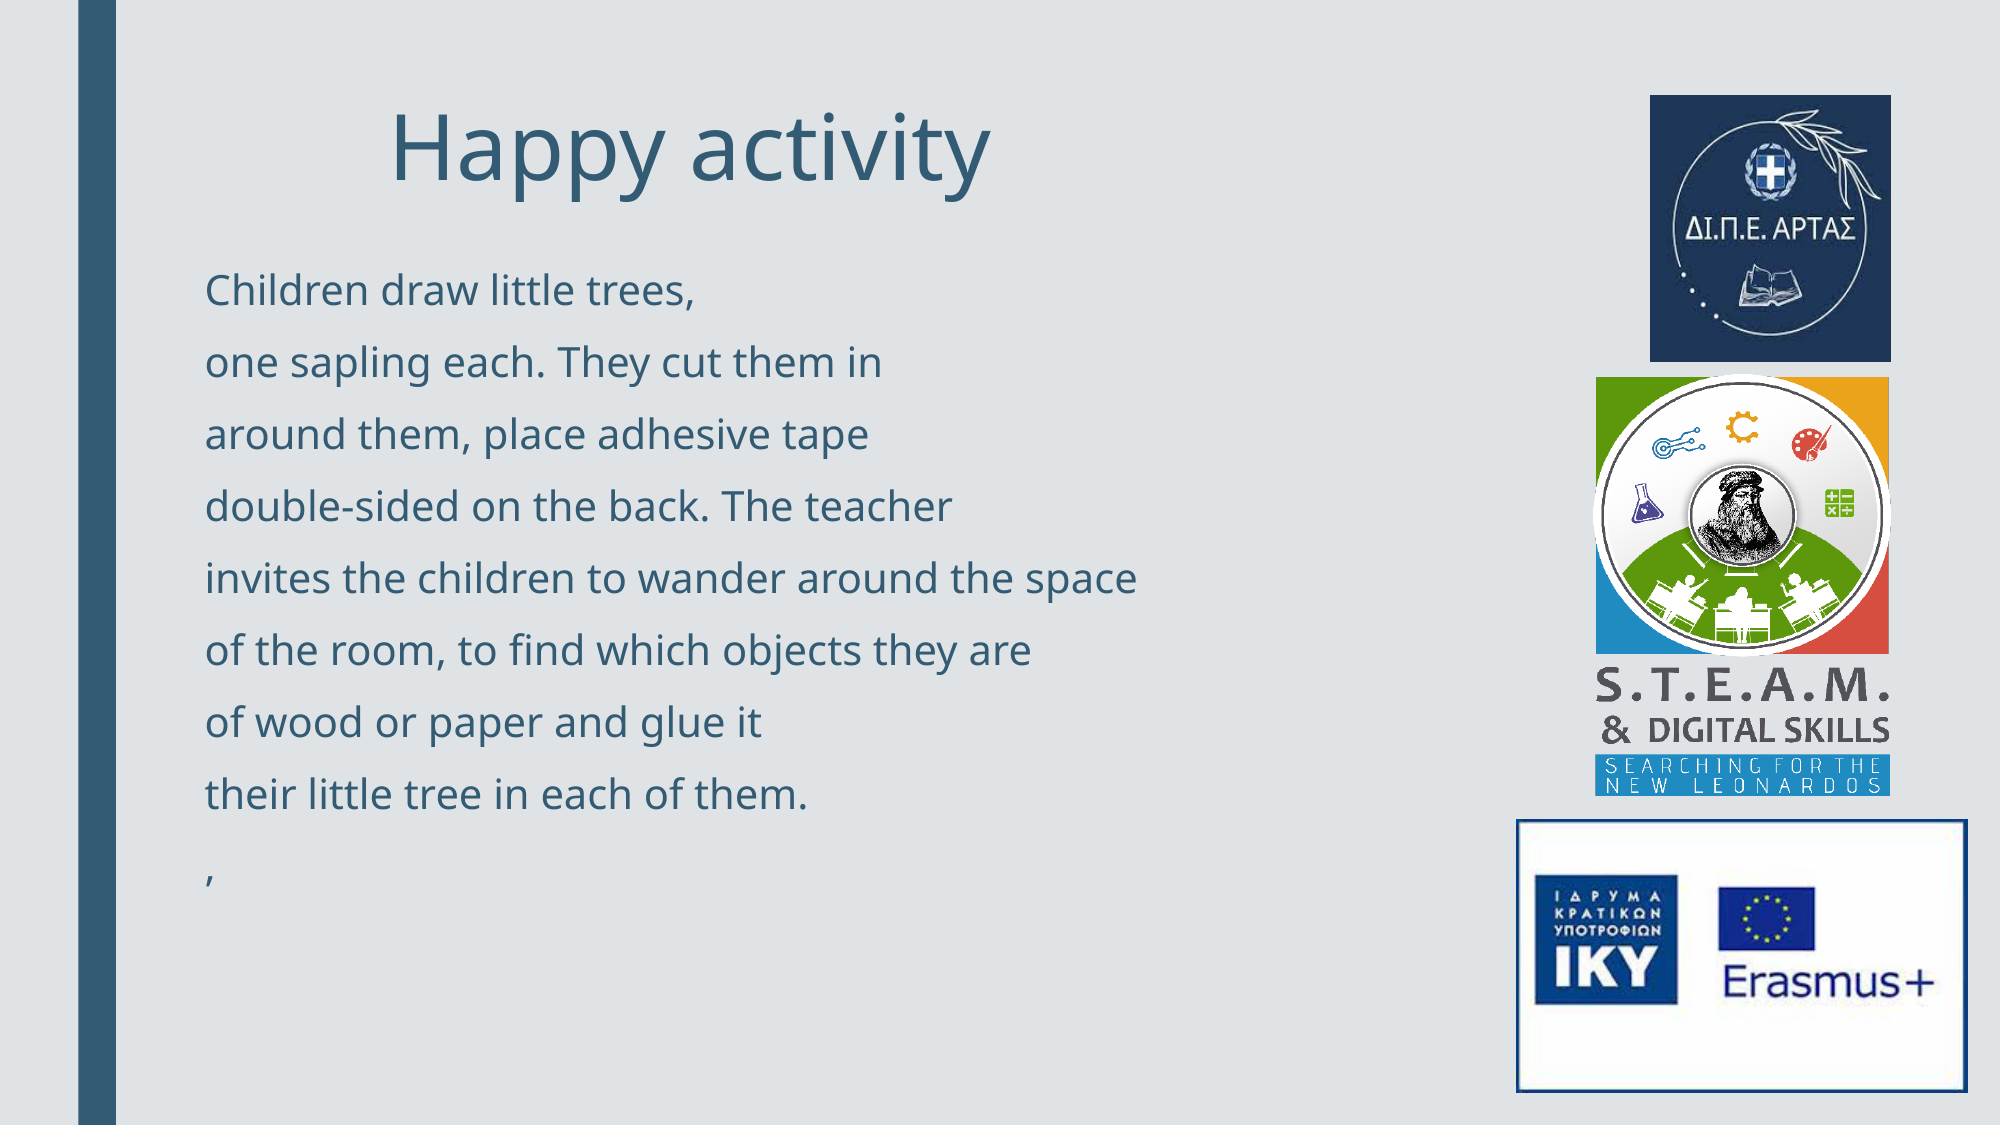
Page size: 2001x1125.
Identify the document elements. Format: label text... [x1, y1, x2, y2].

picture [1650, 94, 1891, 362]
picture [1593, 374, 1891, 796]
list Children draw little trees, one sapling each. They cut them in around them, place adhesive tape double-sided on the back. The teacher invites the children to wander around the space of the room, to find which objects they are of wood or paper and glue it their little tree in each of them. , [189, 260, 1627, 1044]
title Happy activity [373, 94, 1650, 215]
picture [1516, 819, 1968, 1093]
